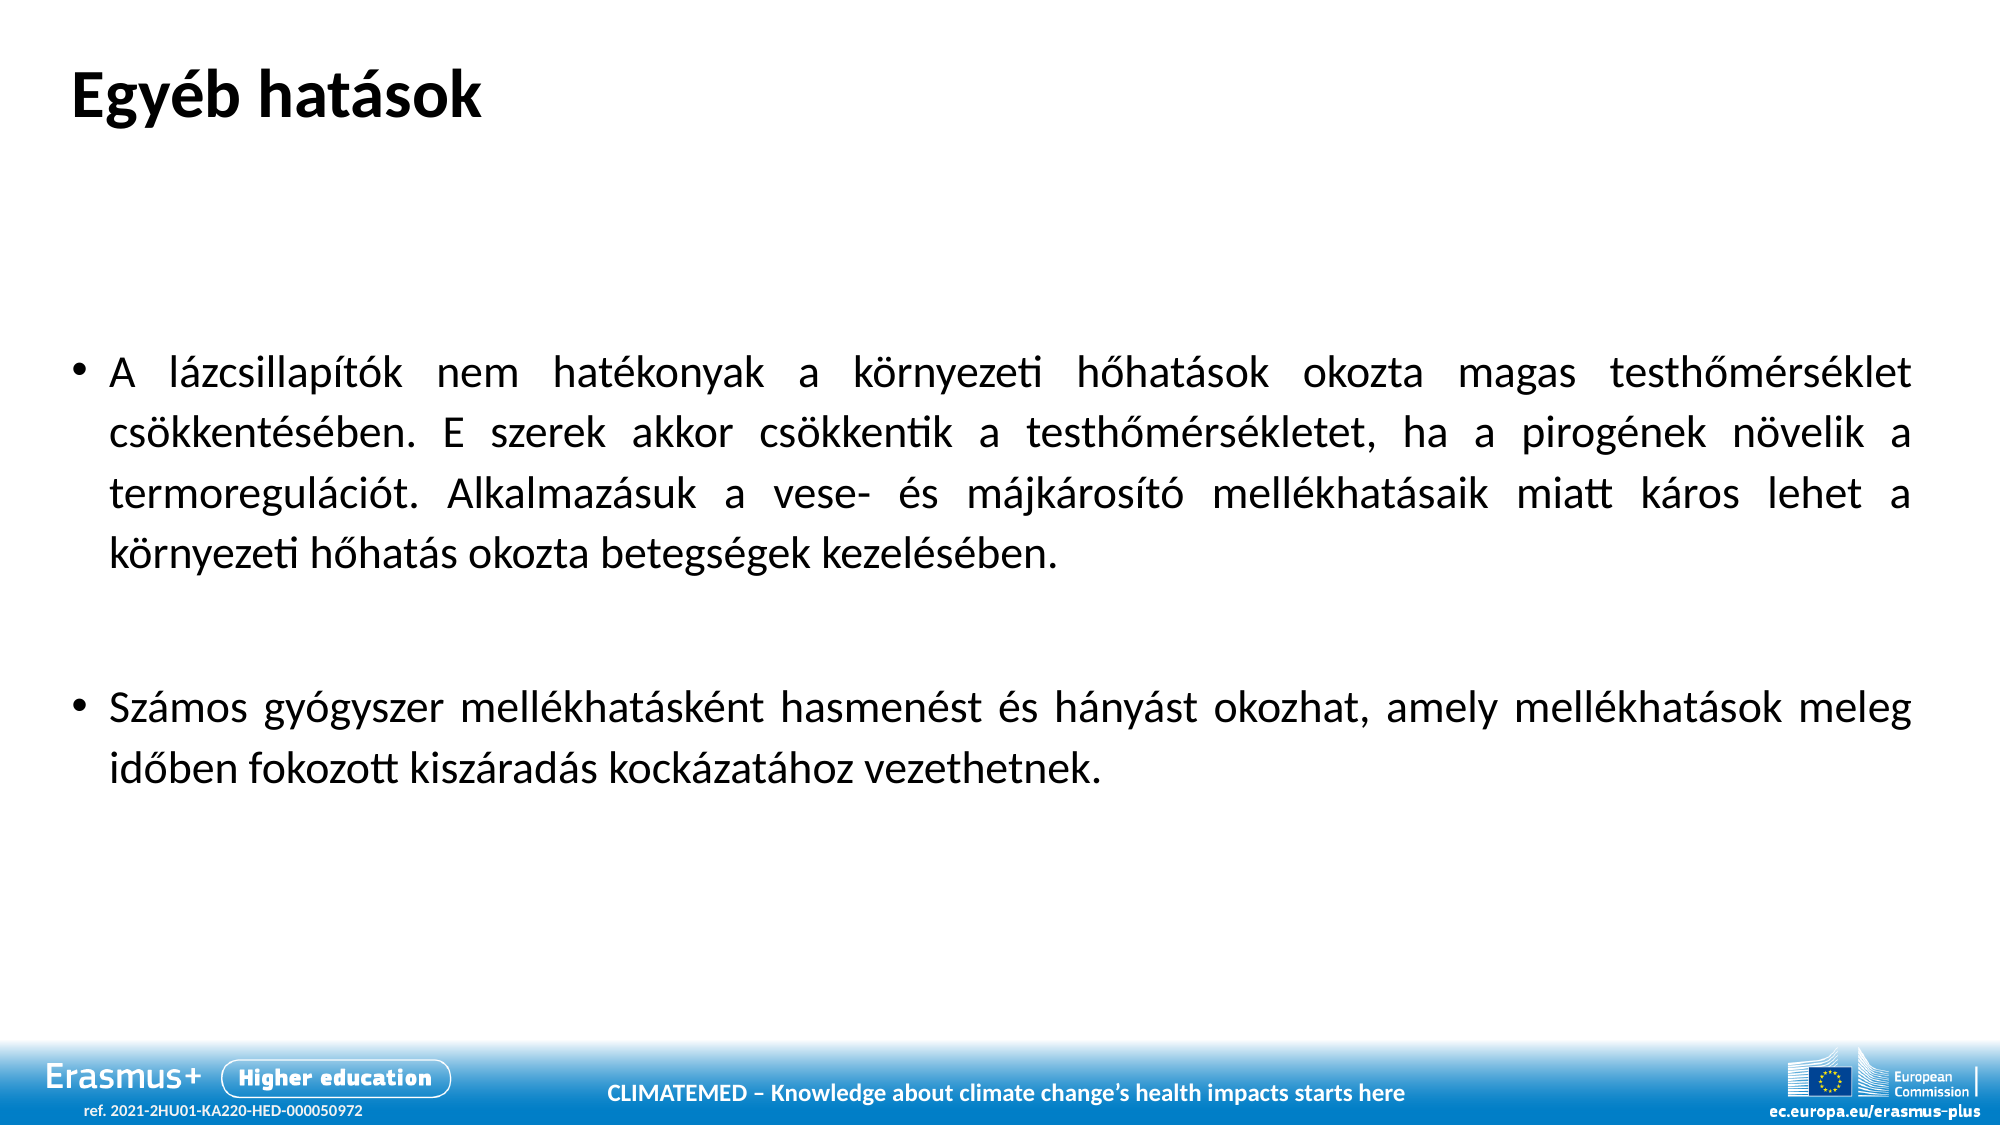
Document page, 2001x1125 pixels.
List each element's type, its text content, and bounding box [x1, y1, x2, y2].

list A lázcsillapítók nem hatékonyak a környezeti hőhatások okozta magas testhőmérséklet csökkentésében. E szerek akkor csökkentik a testhőmérsékletet, ha a pirogének növelik a termoregulációt. Alkalmazásuk a vese- és májkárosító mellékhatásaik miatt káros lehet a környezeti hőhatás okozta betegségek kezelésében. Számos gyógyszer mellékhatásként hasmenést és hányást okozhat, amely mellékhatások meleg időben fokozott kiszáradás kockázatához vezethetnek. [56, 328, 1929, 1035]
picture [0, 899, 2000, 1125]
text_box Egyéb hatások [56, 50, 2000, 141]
